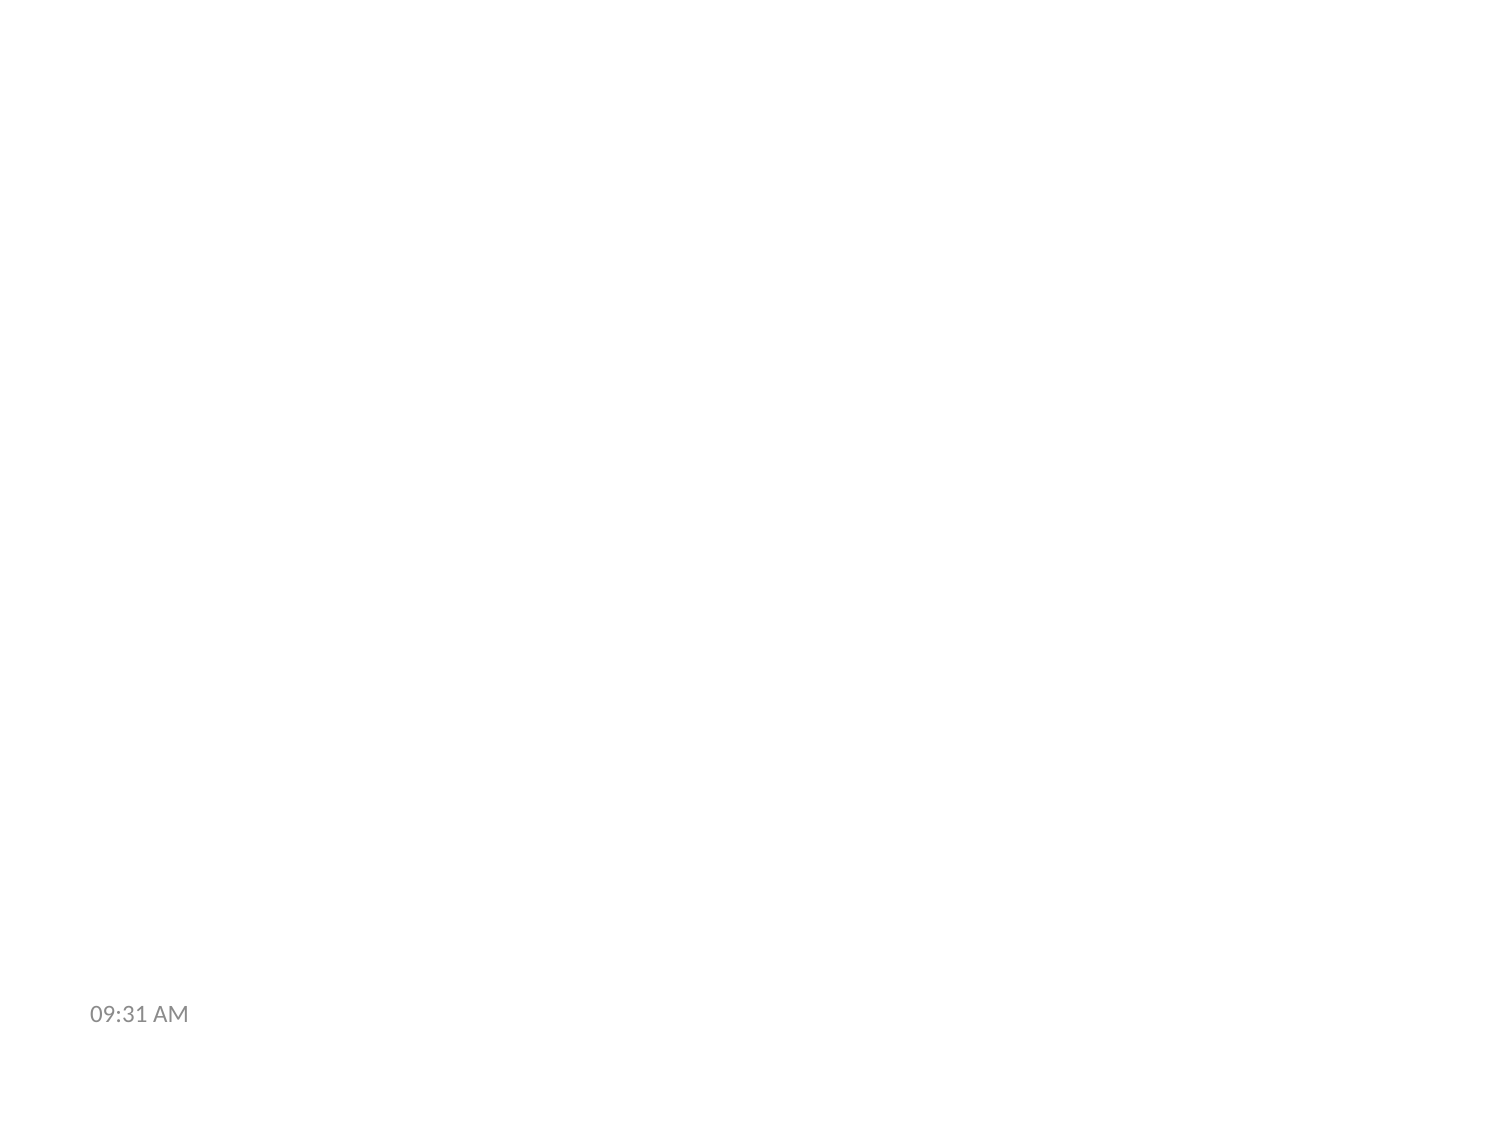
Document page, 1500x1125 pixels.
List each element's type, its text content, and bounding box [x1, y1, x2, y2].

text_box 3:35 PM [75, 982, 425, 1043]
